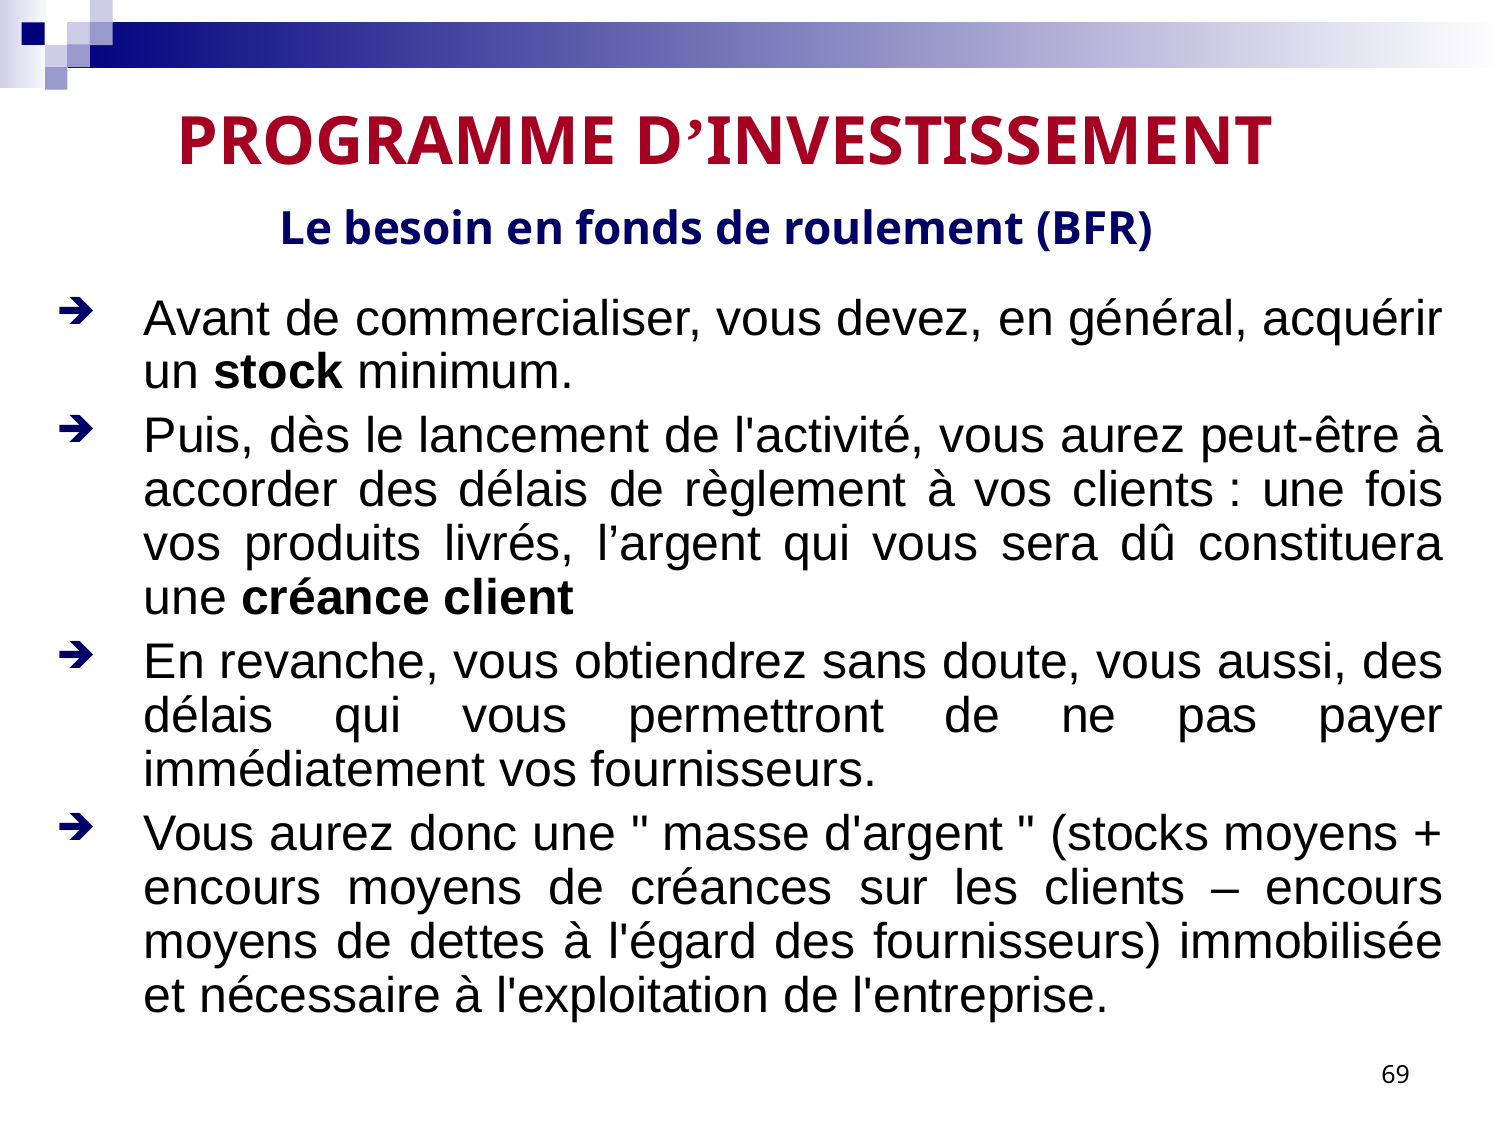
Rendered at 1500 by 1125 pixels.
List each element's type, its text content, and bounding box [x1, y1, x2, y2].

title PROGRAMME D’INVESTISSEMENT Le besoin en fonds de roulement (BFR) [87, 100, 1363, 256]
slide_number 69 [1074, 1047, 1425, 1100]
list Avant de commercialiser, vous devez, en général, acquérir un stock minimum. Puis, dès le lancement de l'activité, vous aurez peut-être à accorder des délais de règlement à vos clients : une fois vos produits livrés, l’argent qui vous sera dû constituera une créance client En revanche, vous obtiendrez sans doute, vous aussi, des délais qui vous permettront de ne pas payer immédiatement vos fournisseurs. Vous aurez donc une " masse d'argent " (stocks moyens + encours moyens de créances sur les clients – encours moyens de dettes à l'égard des fournisseurs) immobilisée et nécessaire à l'exploitation de l'entreprise. [41, 284, 1459, 1047]
